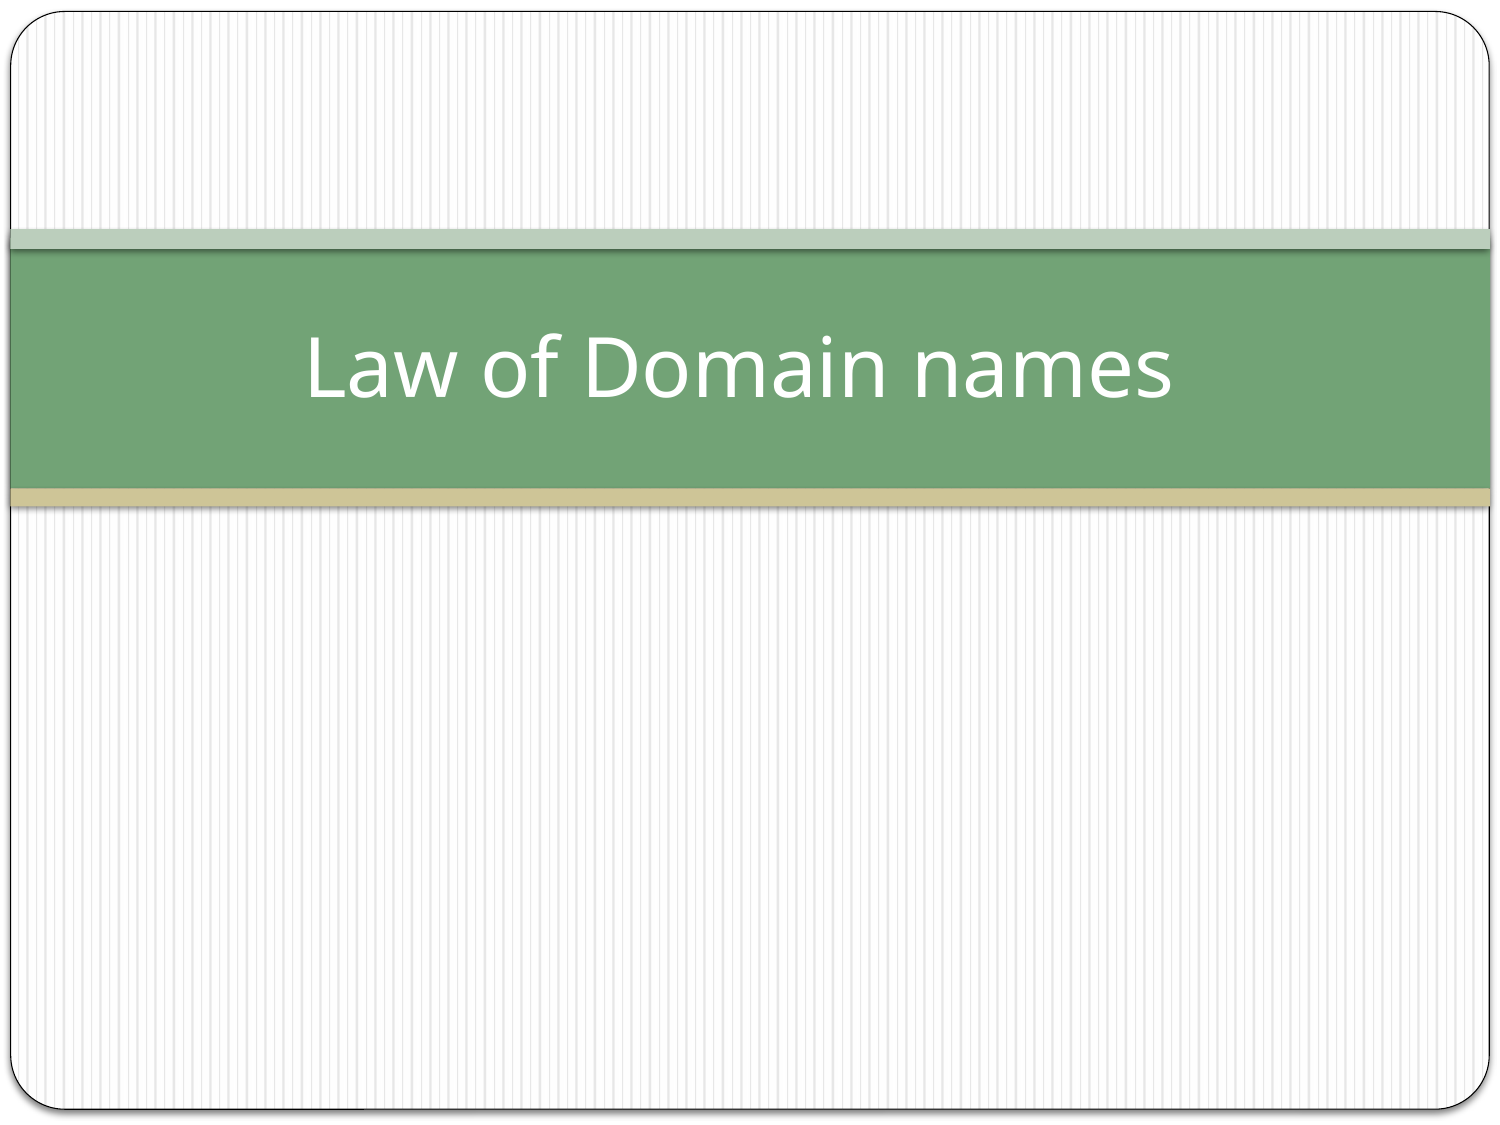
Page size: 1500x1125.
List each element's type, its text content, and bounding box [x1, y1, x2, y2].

title Law of Domain names [267, 247, 1425, 489]
text_box [1, 0, 267, 509]
